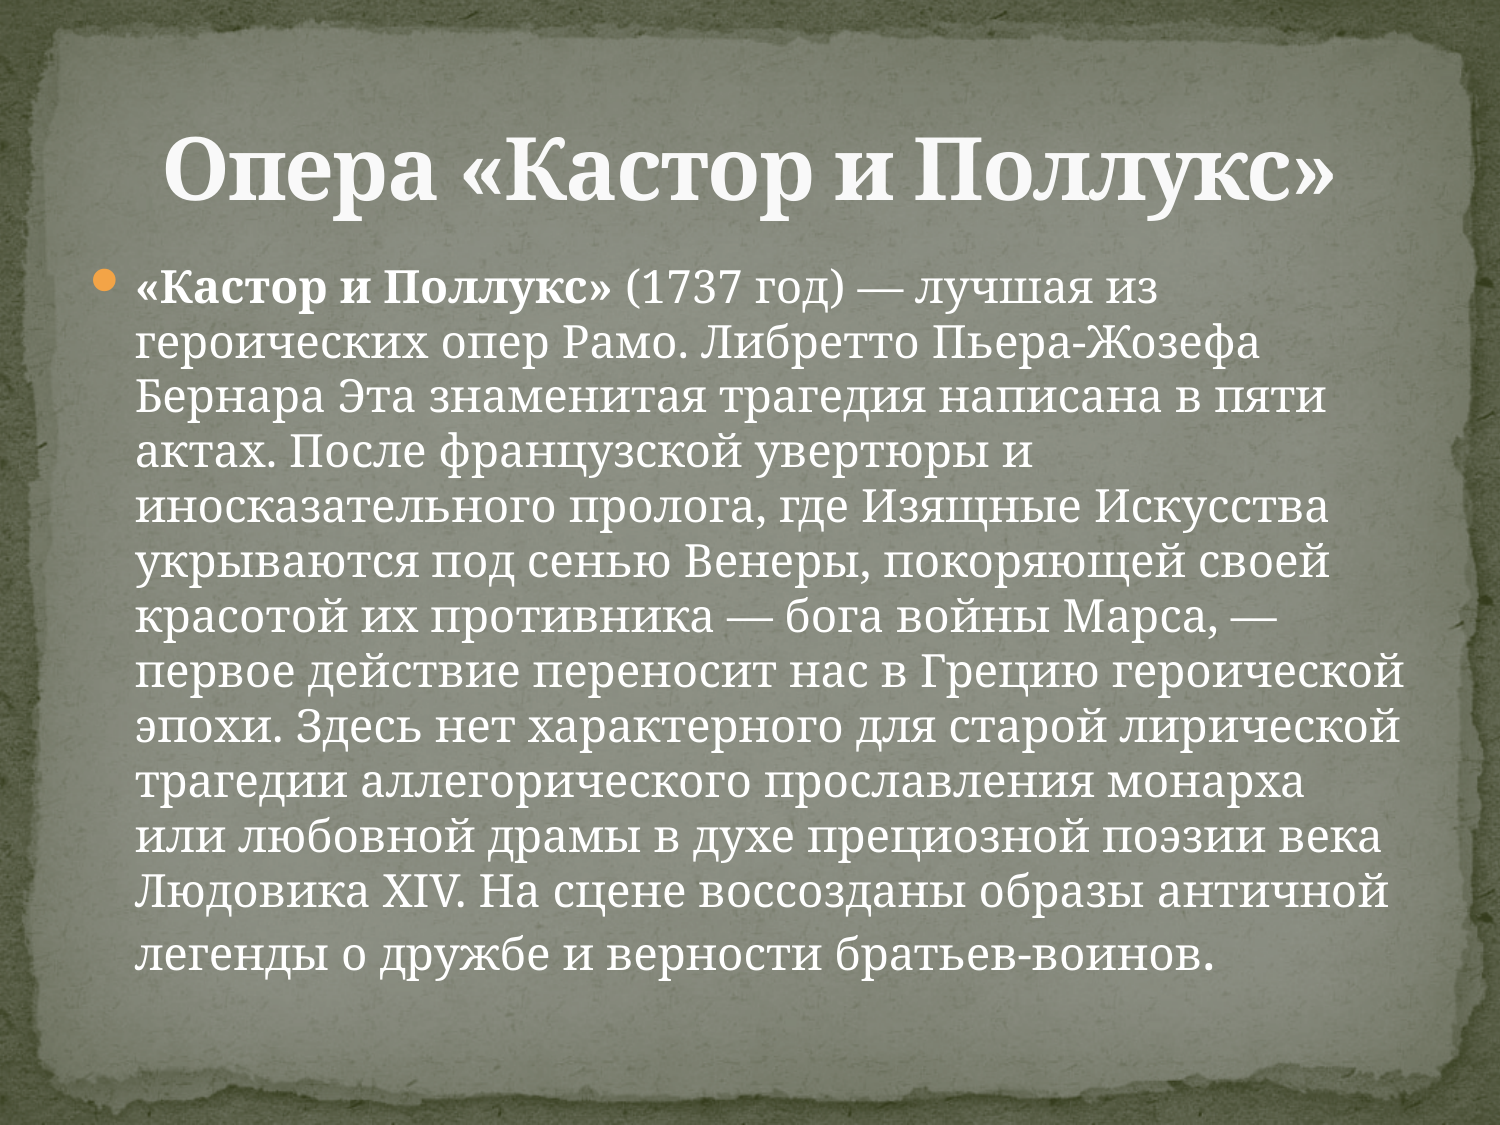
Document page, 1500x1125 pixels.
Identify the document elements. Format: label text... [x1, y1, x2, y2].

title Опера «Кастор и Поллукс» [74, 24, 1425, 225]
list «Кастор и Поллукс» (1737 год) — лучшая из героических опер Рамо. Либретто Пьера-Жозефа Бернара Эта знаменитая трагедия написана в пяти актах. После французской увертюры и иносказательного пролога, где Изящные Искусства укрываются под сенью Венеры, покоряющей своей красотой их противника — бога войны Марса, — первое действие переносит нас в Грецию героической эпохи. Здесь нет характерного для старой лирической трагедии аллегорического прославления монарха или любовной драмы в духе прециозной поэзии века Людовика XIV. На сцене воссозданы образы античной легенды о дружбе и верности братьев-воинов. [75, 249, 1425, 1000]
